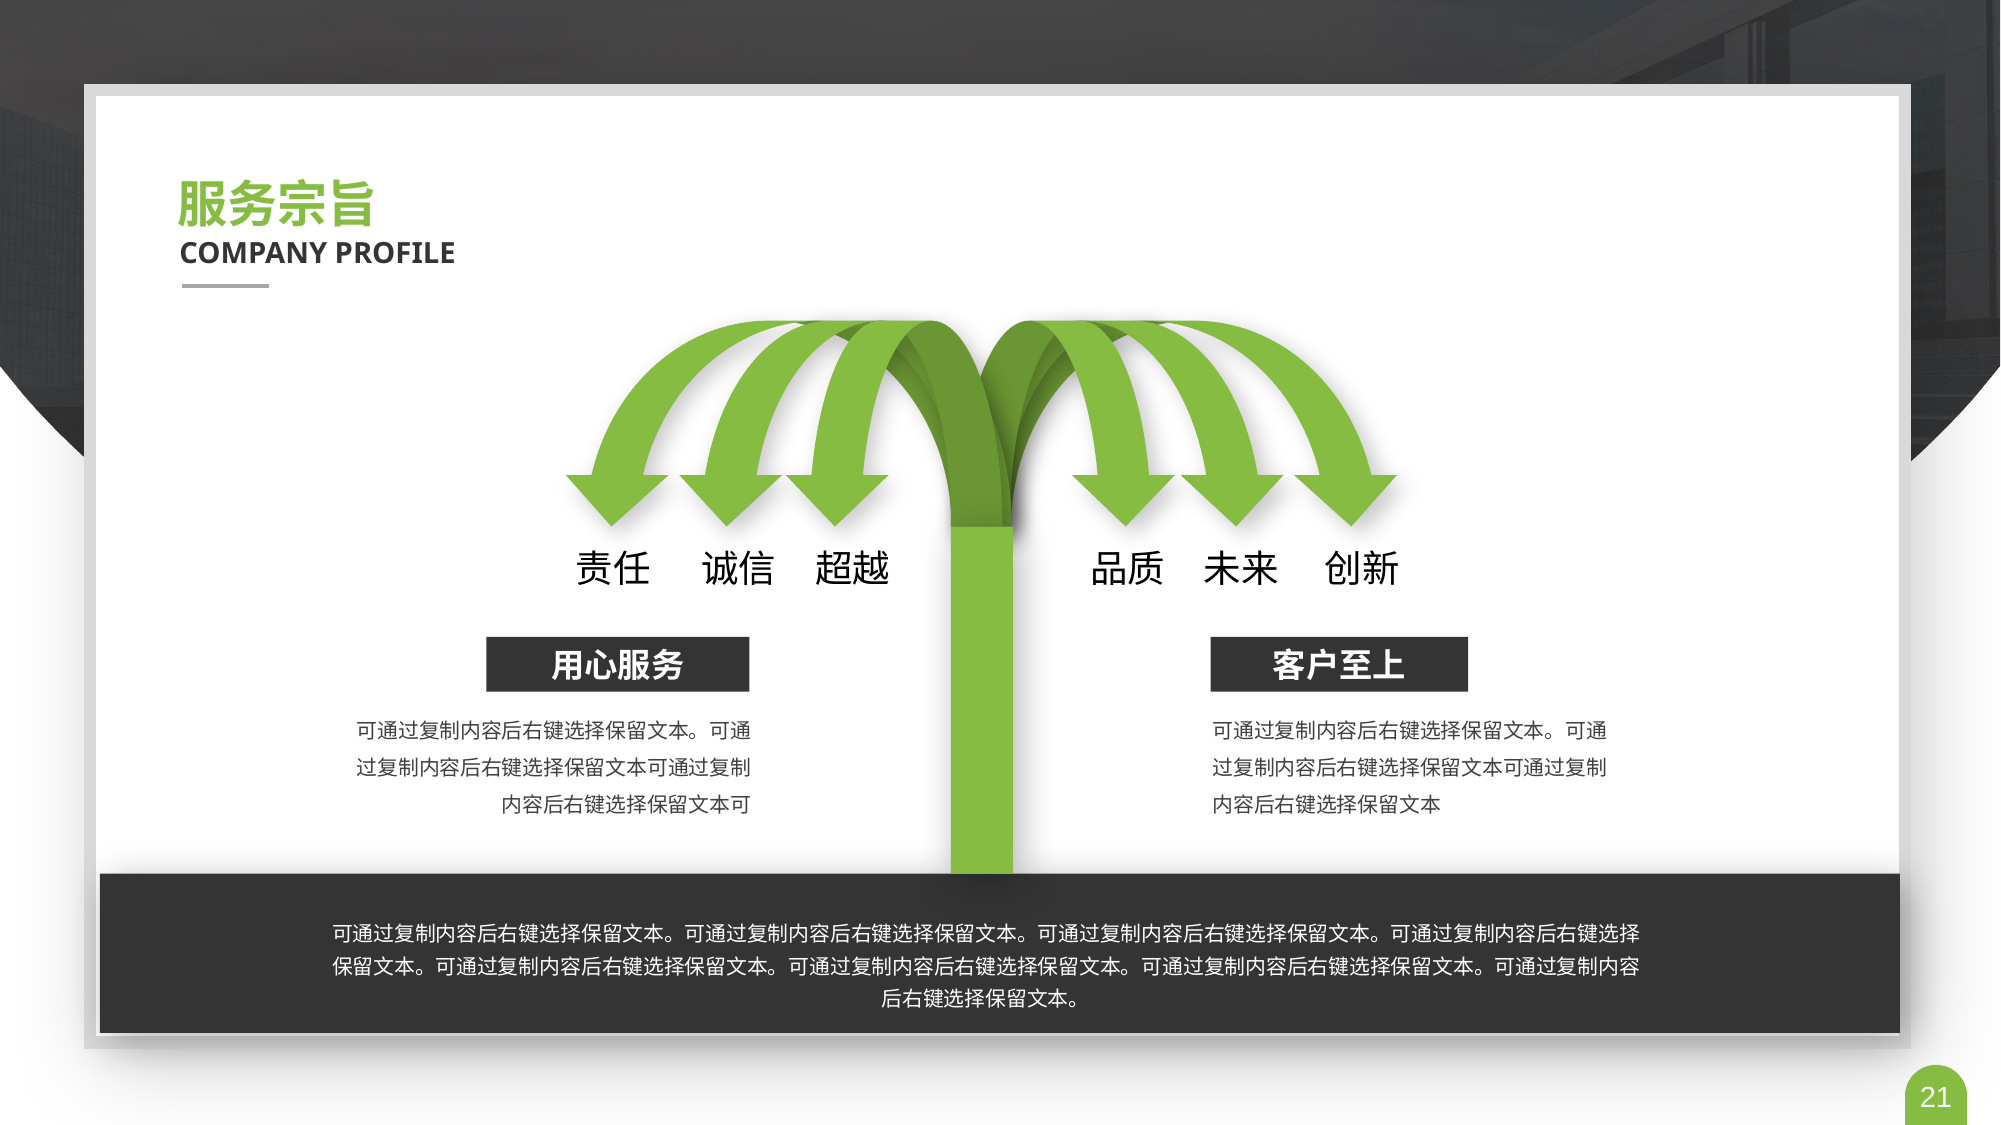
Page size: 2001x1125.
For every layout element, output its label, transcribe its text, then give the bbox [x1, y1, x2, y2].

text_box 用心服务 [486, 636, 750, 692]
text_box [950, 527, 1014, 875]
text_box 可通过复制内容后右键选择保留文本。可通过复制内容后右键选择保留文本。可通过复制内容后右键选择保留文本。可通过复制内容后右键选择保留文本。可通过复制内容后右键选择保留文本。可通过复制内容后右键选择保留文本。可通过复制内容后右键选择保留文本。可通过复制内容后右键选择保留文本。 [310, 906, 1662, 1116]
text_box 创新 [1310, 537, 1415, 598]
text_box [559, 320, 1012, 527]
text_box 可通过复制内容后右键选择保留文本。可通过复制内容后右键选择保留文本可通过复制内容后右键选择保留文本可 [333, 697, 766, 825]
text_box 客户至上 [1210, 636, 1469, 692]
text_box 未来 [1188, 537, 1294, 598]
text_box 可通过复制内容后右键选择保留文本。可通过复制内容后右键选择保留文本可通过复制内容后右键选择保留文本 [1197, 697, 1630, 825]
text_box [1012, 320, 1403, 527]
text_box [162, 146, 749, 312]
text_box [99, 873, 1901, 1034]
text_box 品质 [1075, 537, 1181, 598]
text_box 诚信 [686, 537, 792, 598]
text_box 超越 [800, 537, 906, 598]
text_box 责任 [560, 537, 666, 598]
